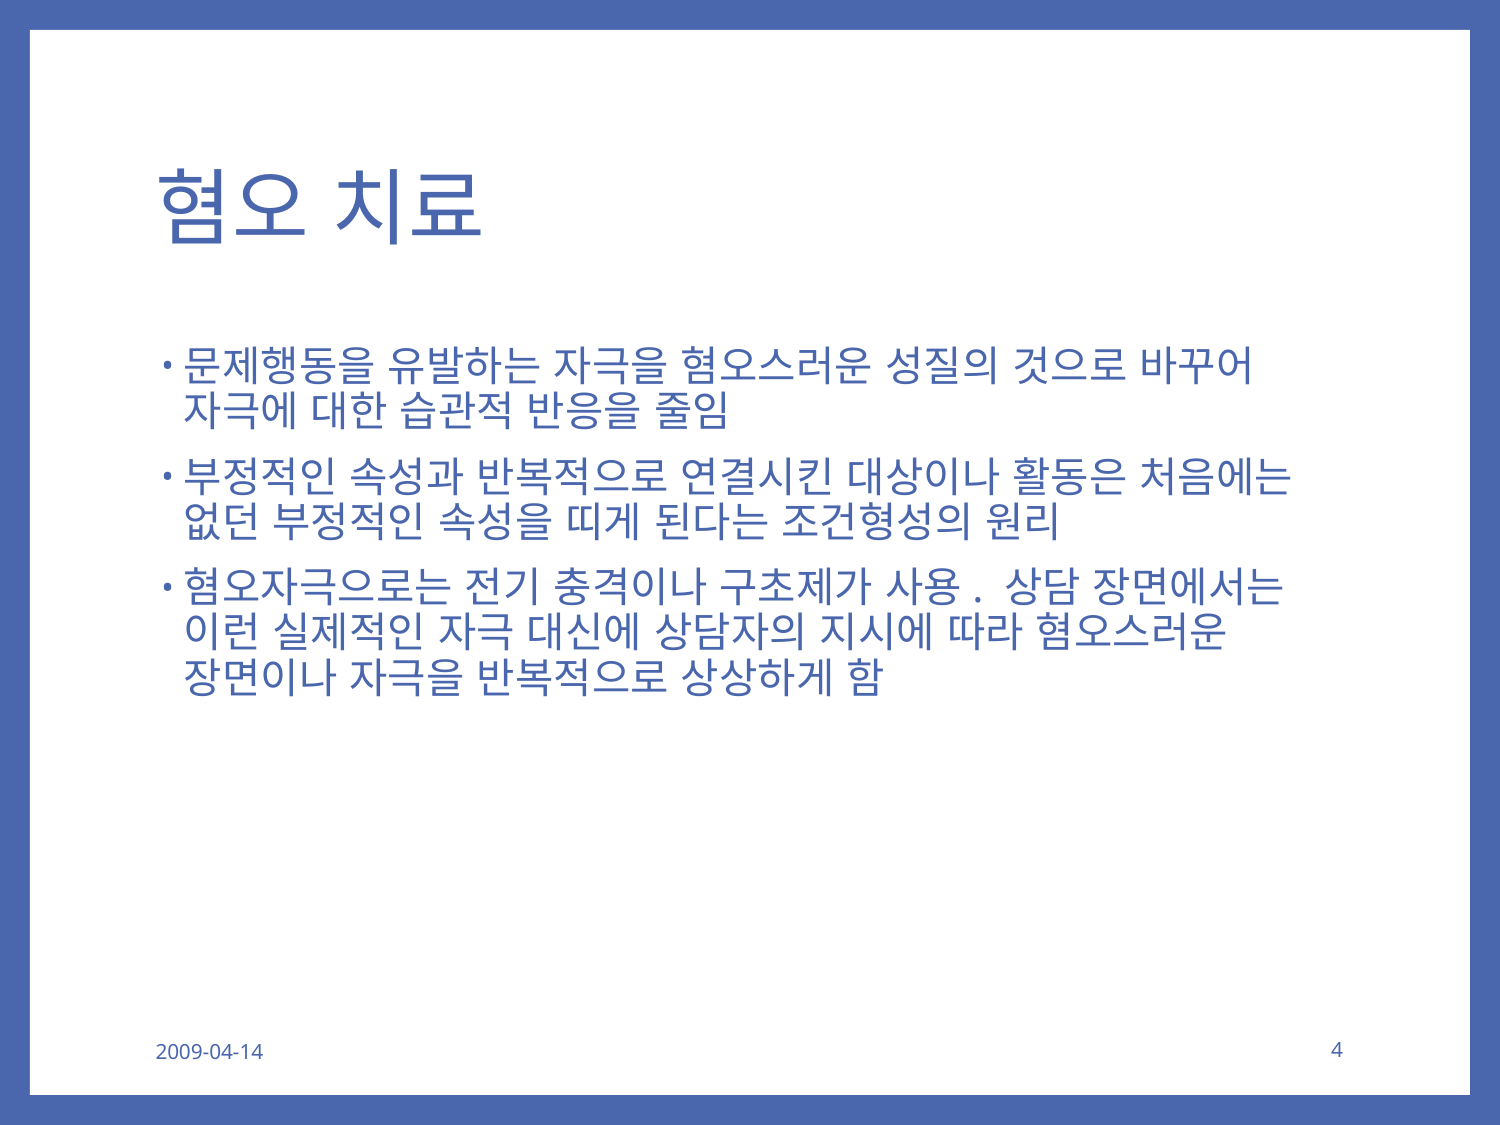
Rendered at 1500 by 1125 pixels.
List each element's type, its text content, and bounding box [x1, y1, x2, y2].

title 혐오 치료 [140, 99, 1356, 323]
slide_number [140, 1020, 428, 1081]
slide_number 4 [1147, 1020, 1358, 1081]
list 문제행동을 유발하는 자극을 혐오스러운 성질의 것으로 바꾸어 자극에 대한 습관적 반응을 줄임 부정적인 속성과 반복적으로 연결시킨 대상이나 활동은 처음에는 없던 부정적인 속성을 띠게 된다는 조건형성의 원리 혐오자극으로는 전기 충격이나 구초제가 사용. 상담 장면에서는 이런 실제적인 자극 대신에 상담자의 지시에 따라 혐오스러운 장면이나 자극을 반복적으로 상상하게 함 [140, 337, 1356, 1000]
